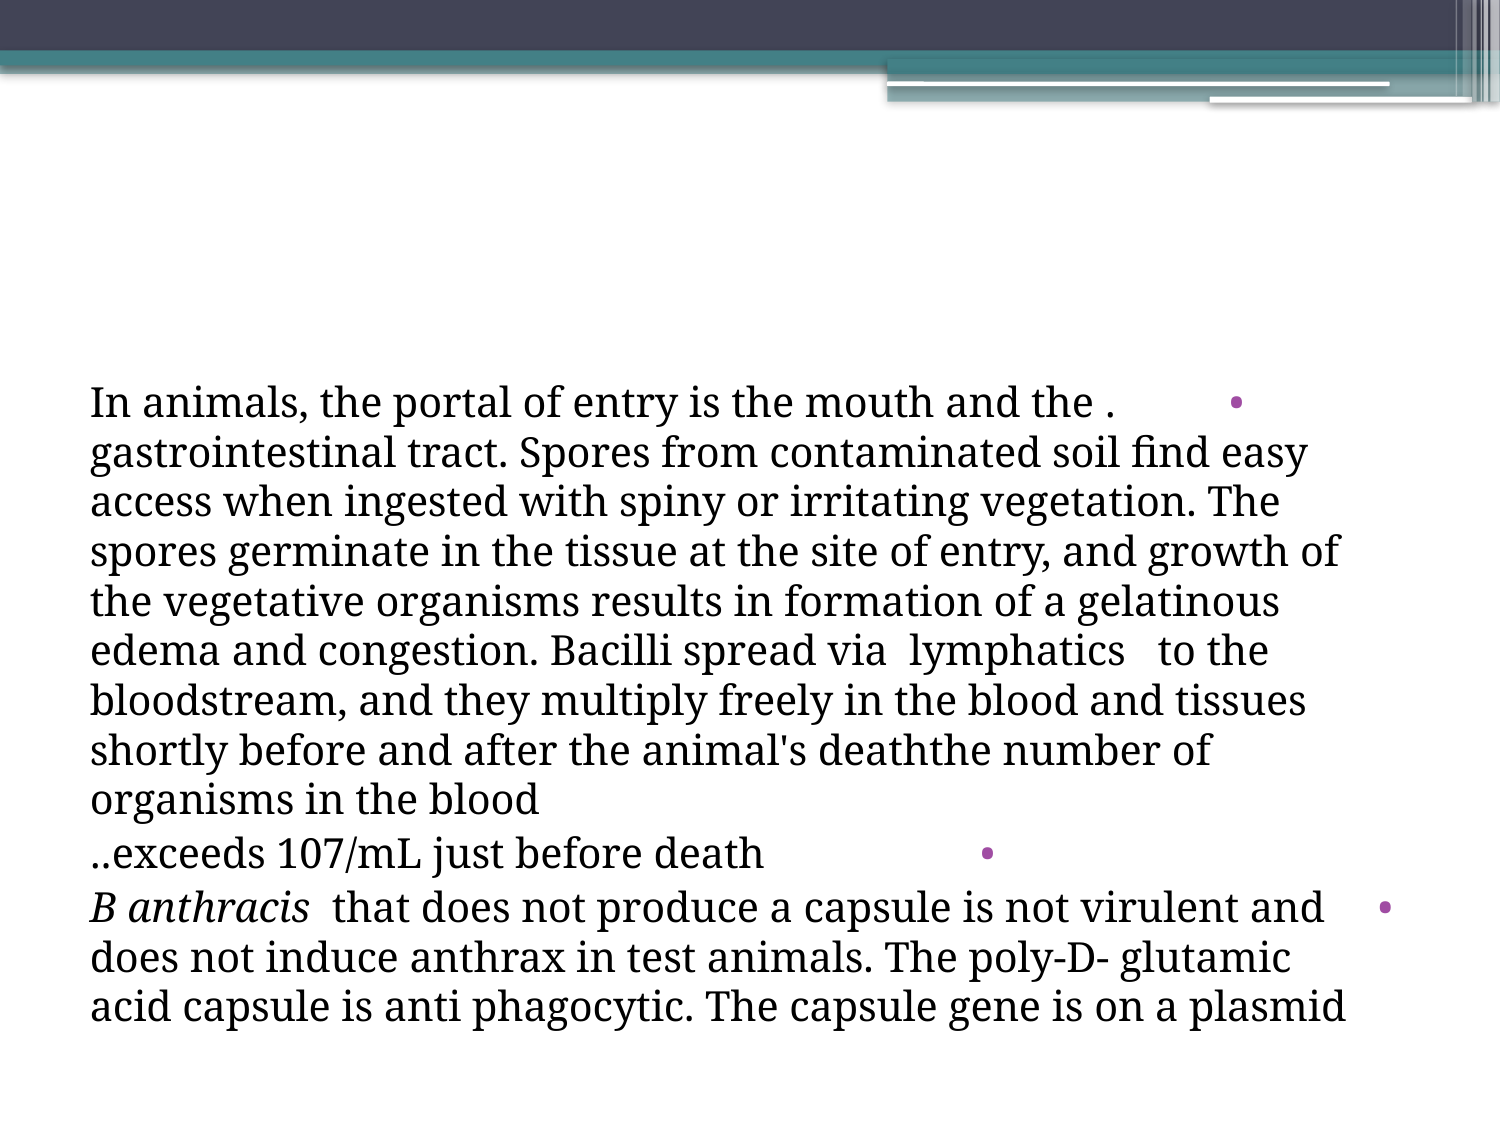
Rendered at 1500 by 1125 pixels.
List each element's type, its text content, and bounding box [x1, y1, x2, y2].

list . In animals, the portal of entry is the mouth and the gastrointestinal tract. Spores from contaminated soil find easy access when ingested with spiny or irritating vegetation. The spores germinate in the tissue at the site of entry, and growth of the vegetative organisms results in formation of a gelatinous edema and congestion. Bacilli spread via lymphatics to the bloodstream, and they multiply freely in the blood and tissues shortly before and after the animal's deaththe number of organisms in the blood exceeds 107/mL just before death.. B anthracis that does not produce a capsule is not virulent and does not induce anthrax in test animals. The poly-D- glutamic acid capsule is anti phagocytic. The capsule gene is on a plasmid [75, 368, 1425, 1079]
